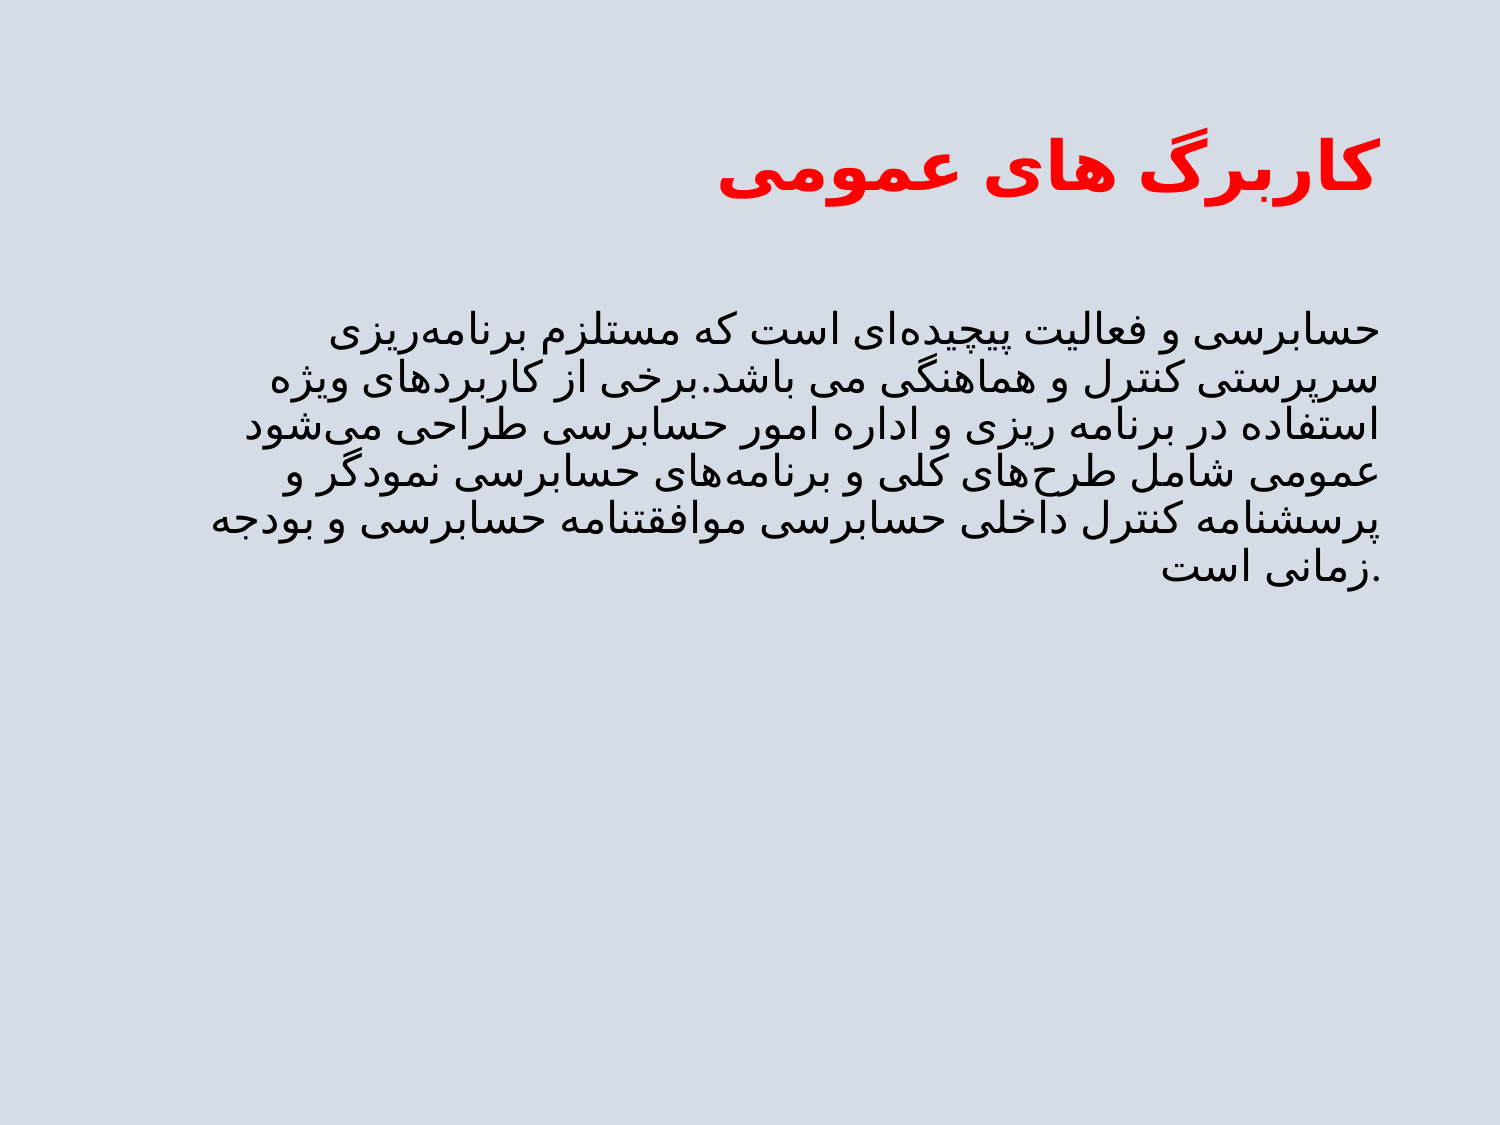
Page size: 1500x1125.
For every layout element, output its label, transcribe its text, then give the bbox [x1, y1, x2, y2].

title کاربرگ های عمومی [103, 59, 1397, 278]
list حسابرسی و فعالیت پیچیده‌ای است که مستلزم برنامه‌ریزی سرپرستی کنترل و هماهنگی می باشد.برخی از کاربردهای ویژه استفاده در برنامه ریزی و اداره امور حسابرسی طراحی می‌شود عمومی شامل طرح‌های کلی و برنامه‌های حسابرسی نمودگر و پرسشنامه کنترل داخلی حسابرسی موافقتنامه حسابرسی و بودجه زمانی است. [103, 299, 1397, 1014]
